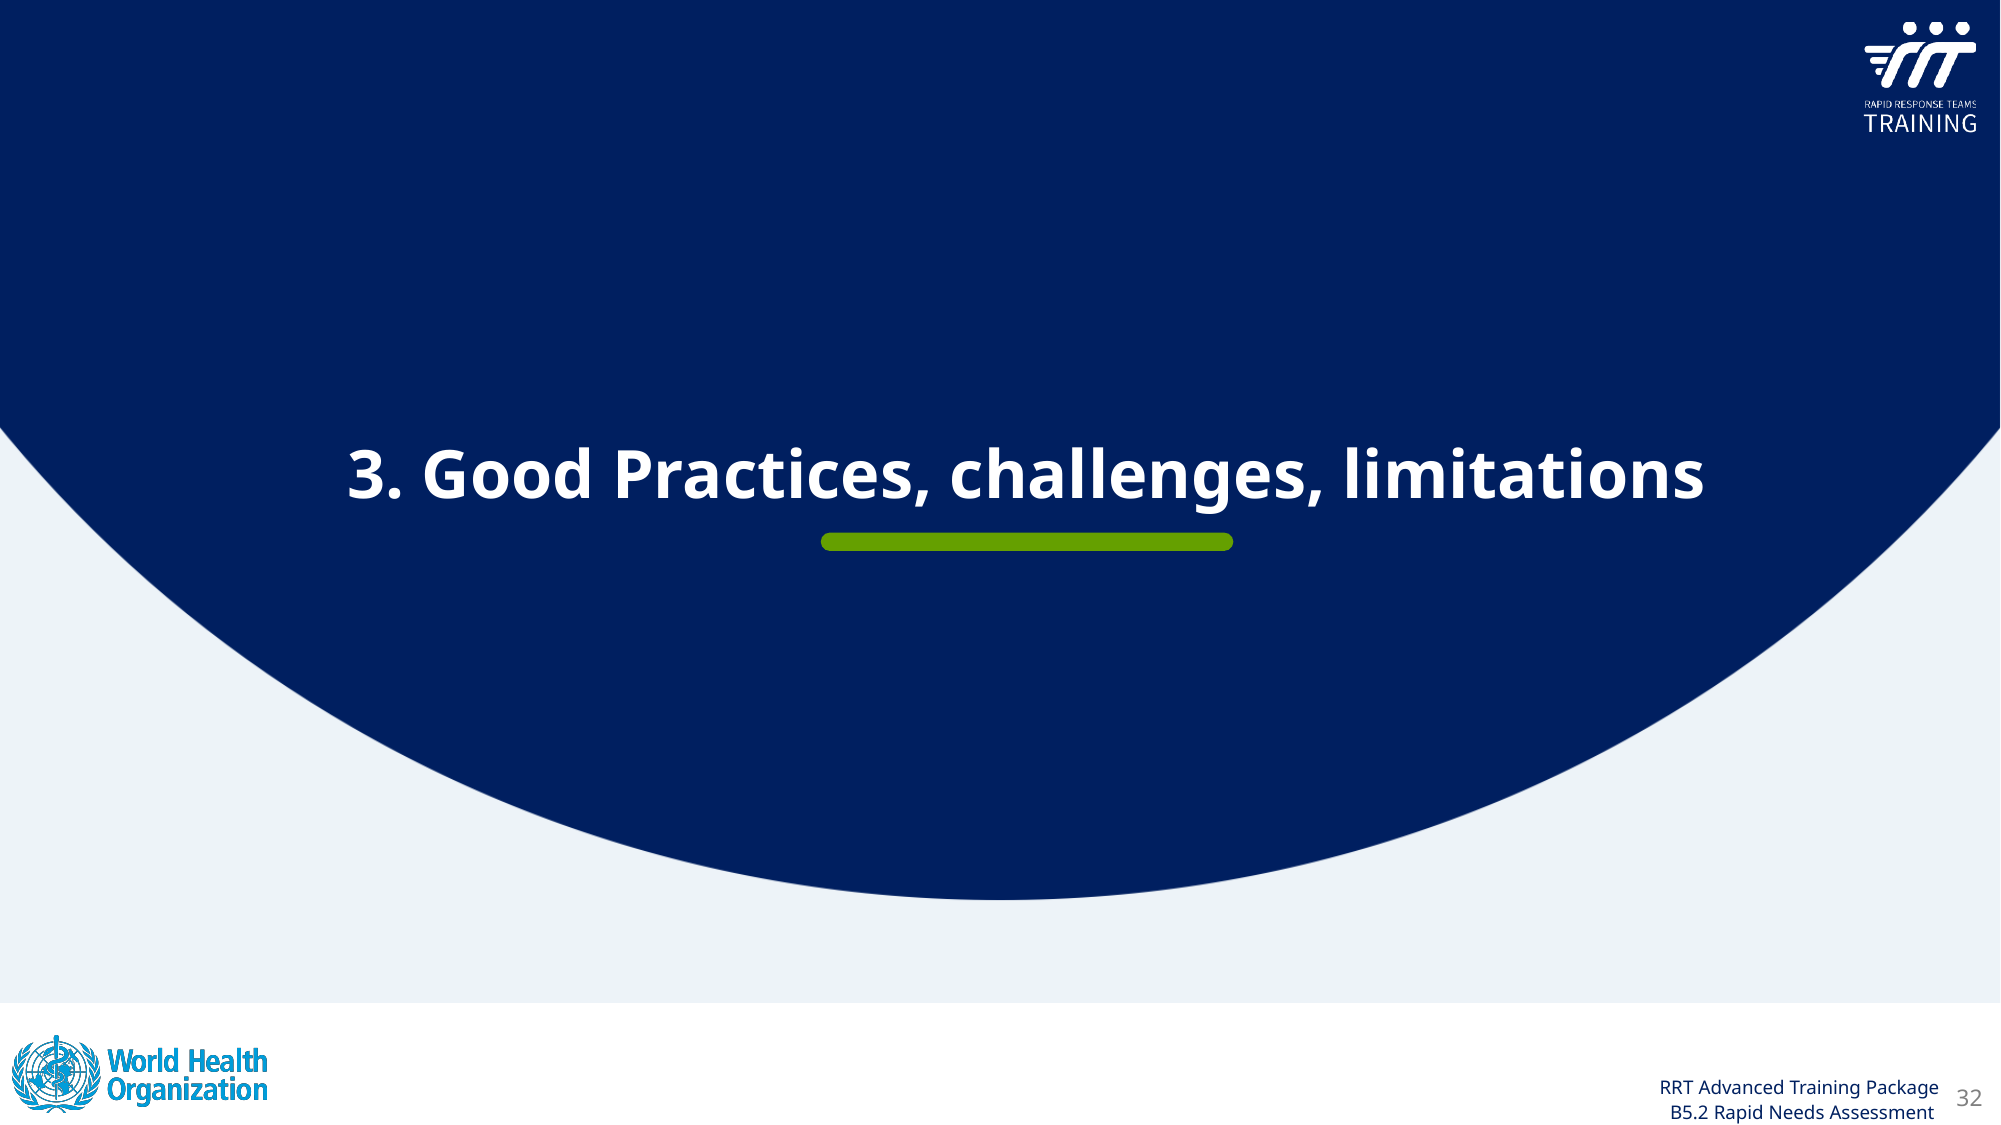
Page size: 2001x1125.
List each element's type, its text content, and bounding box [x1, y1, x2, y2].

picture [12, 1083, 48, 1113]
picture [34, 1054, 43, 1078]
picture [40, 1062, 47, 1070]
list 3. Good Practices, challenges, limitations [95, 322, 1959, 631]
picture [22, 1062, 26, 1077]
picture [50, 1108, 62, 1113]
picture [12, 1035, 54, 1068]
picture [0, 0, 2001, 1003]
picture [30, 1083, 37, 1091]
picture [46, 1056, 54, 1062]
picture [71, 1053, 90, 1091]
picture [36, 1088, 78, 1105]
picture [24, 1054, 36, 1087]
picture [59, 1035, 267, 1113]
